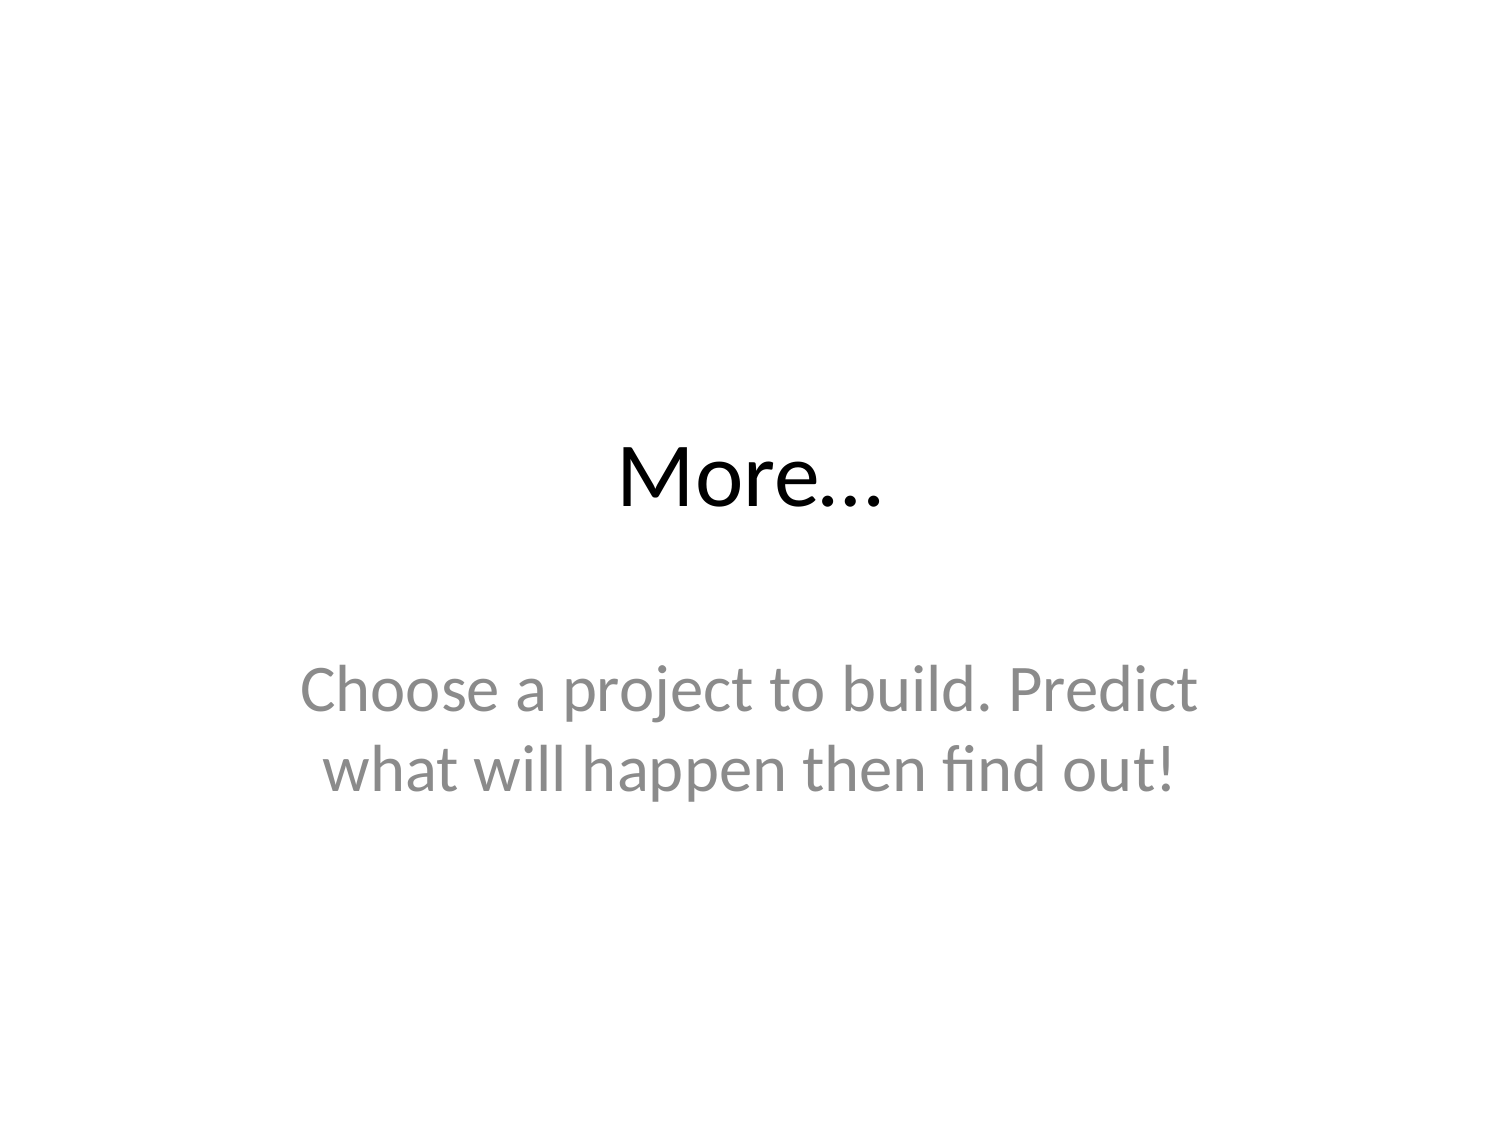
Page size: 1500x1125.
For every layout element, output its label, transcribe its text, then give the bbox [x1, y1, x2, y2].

title More… [112, 349, 1388, 591]
subtitle Choose a project to build. Predict what will happen then find out! [225, 637, 1275, 925]
